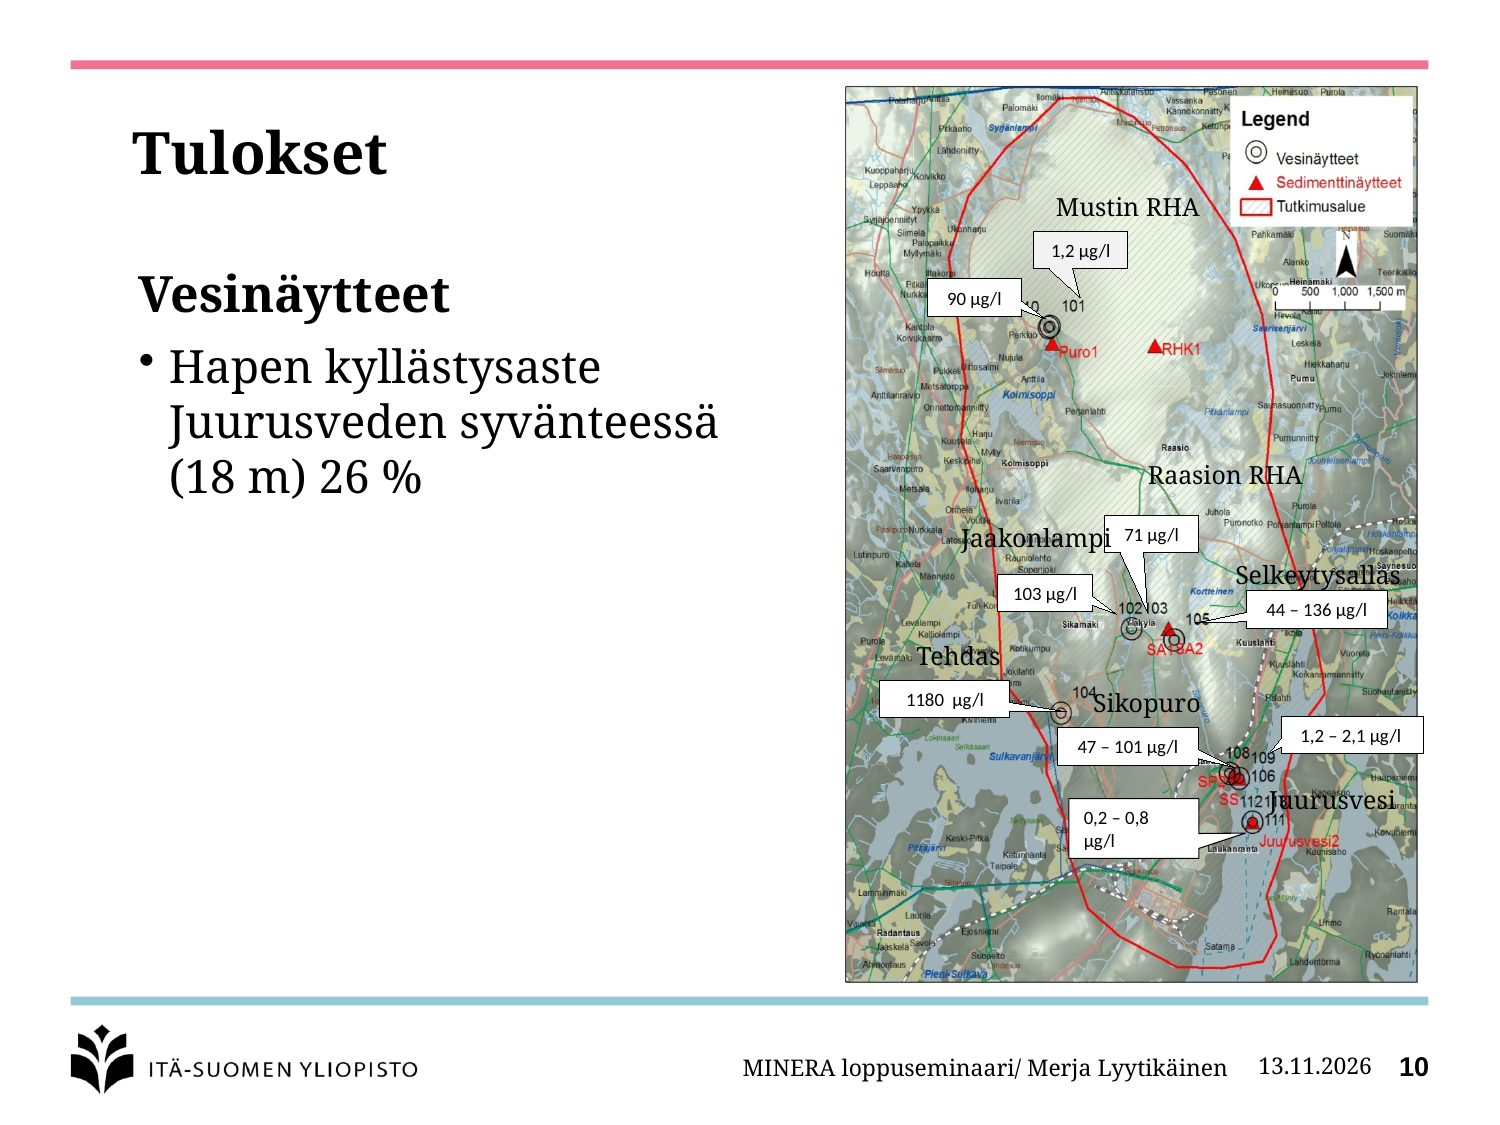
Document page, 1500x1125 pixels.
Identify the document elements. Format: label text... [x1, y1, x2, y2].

picture [70, 1024, 422, 1094]
list Vesinäytteet Hapen kyllästysaste Juurusveden syvänteessä (18 m) 26 % [123, 255, 768, 941]
slide_number 10 [1369, 1046, 1430, 1089]
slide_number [1229, 1046, 1369, 1089]
title Tulokset [117, 107, 803, 274]
picture [808, 77, 1453, 987]
footer MINERA loppuseminaari/ Merja Lyytikäinen [500, 1046, 1229, 1089]
